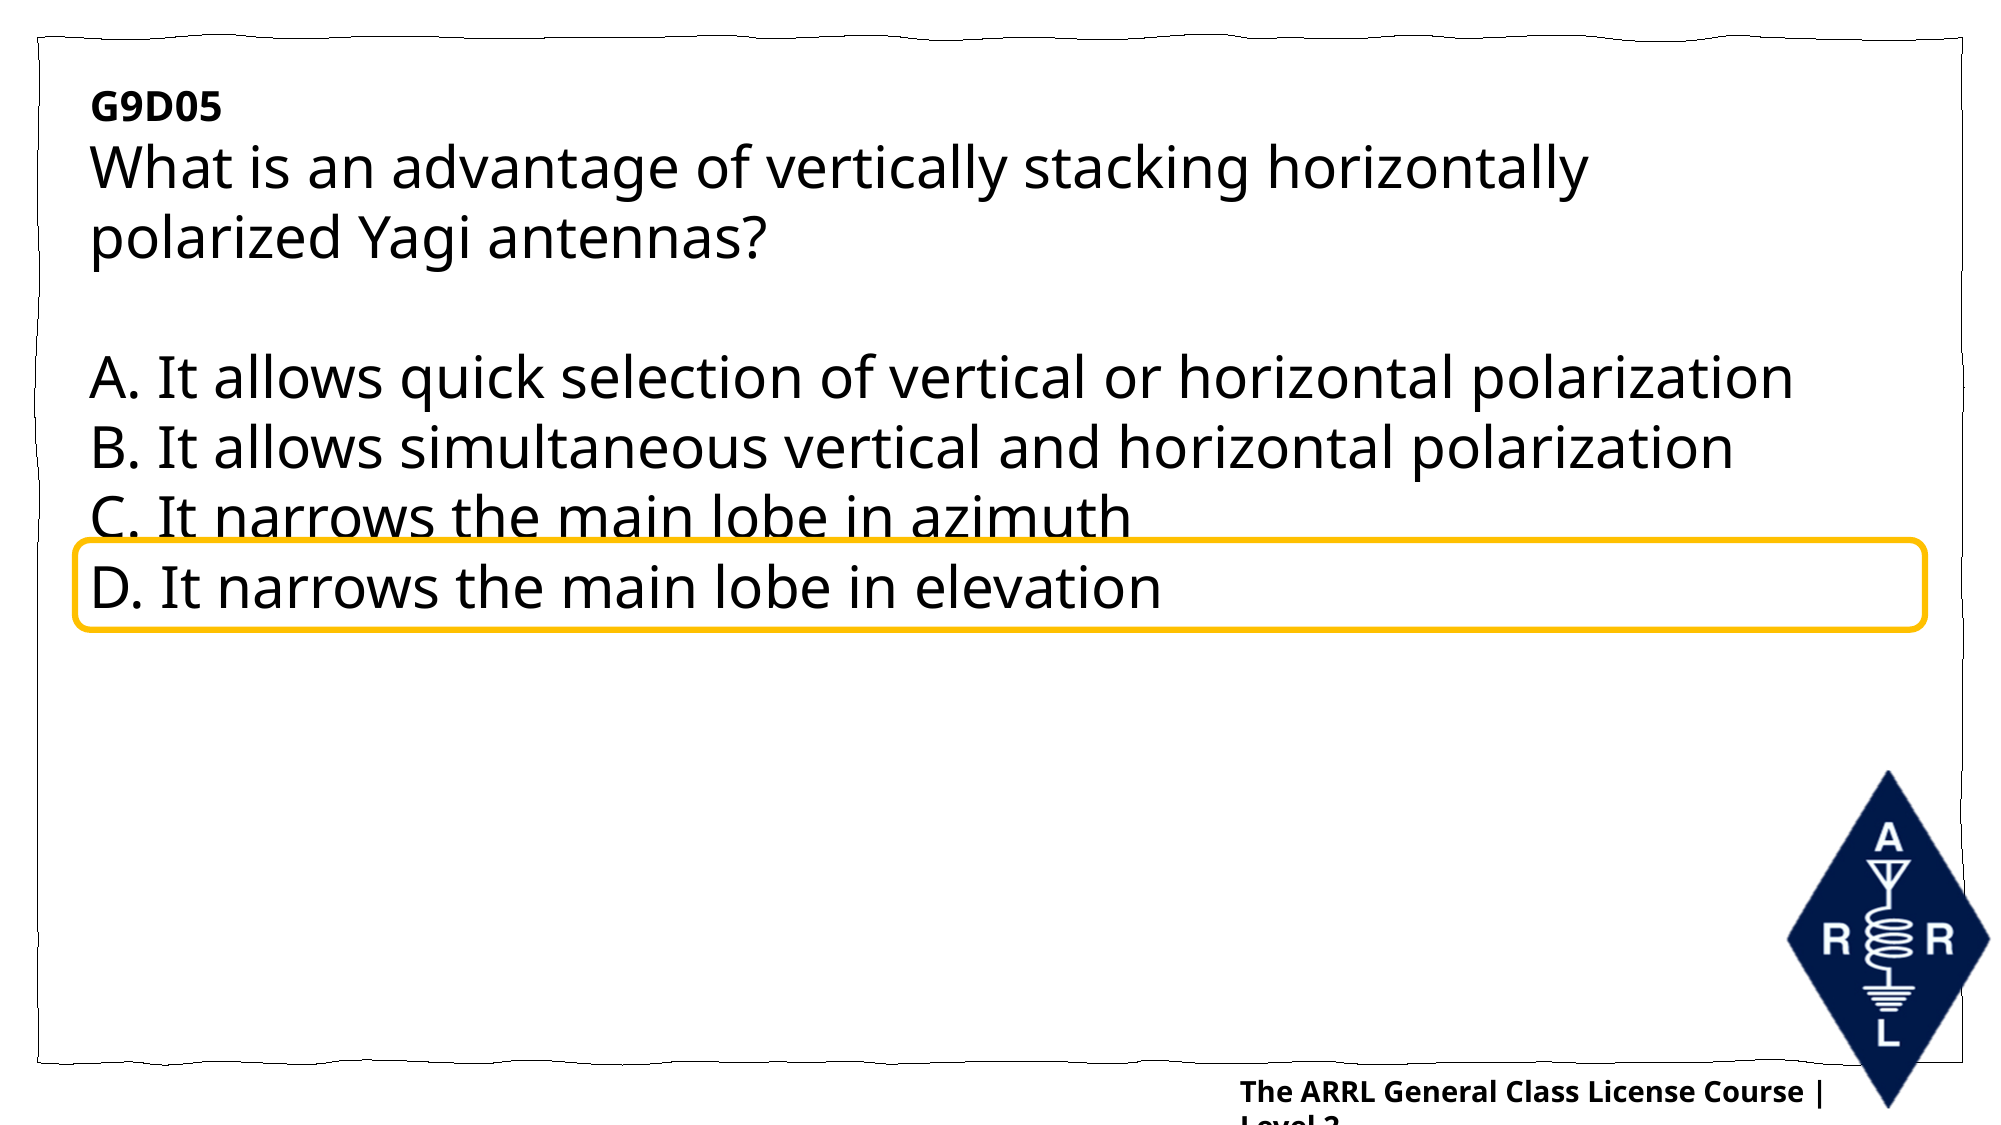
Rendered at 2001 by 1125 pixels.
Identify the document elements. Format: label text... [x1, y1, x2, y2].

picture [1773, 752, 1999, 1125]
text_box G9D05 What is an advantage of vertically stacking horizontally polarized Yagi antennas? A. It allows quick selection of vertical or horizontal polarization B. It allows simultaneous vertical and horizontal polarization C. It narrows the main lobe in azimuth D. It narrows the main lobe in elevation [75, 72, 1850, 547]
text_box [73, 538, 1927, 631]
